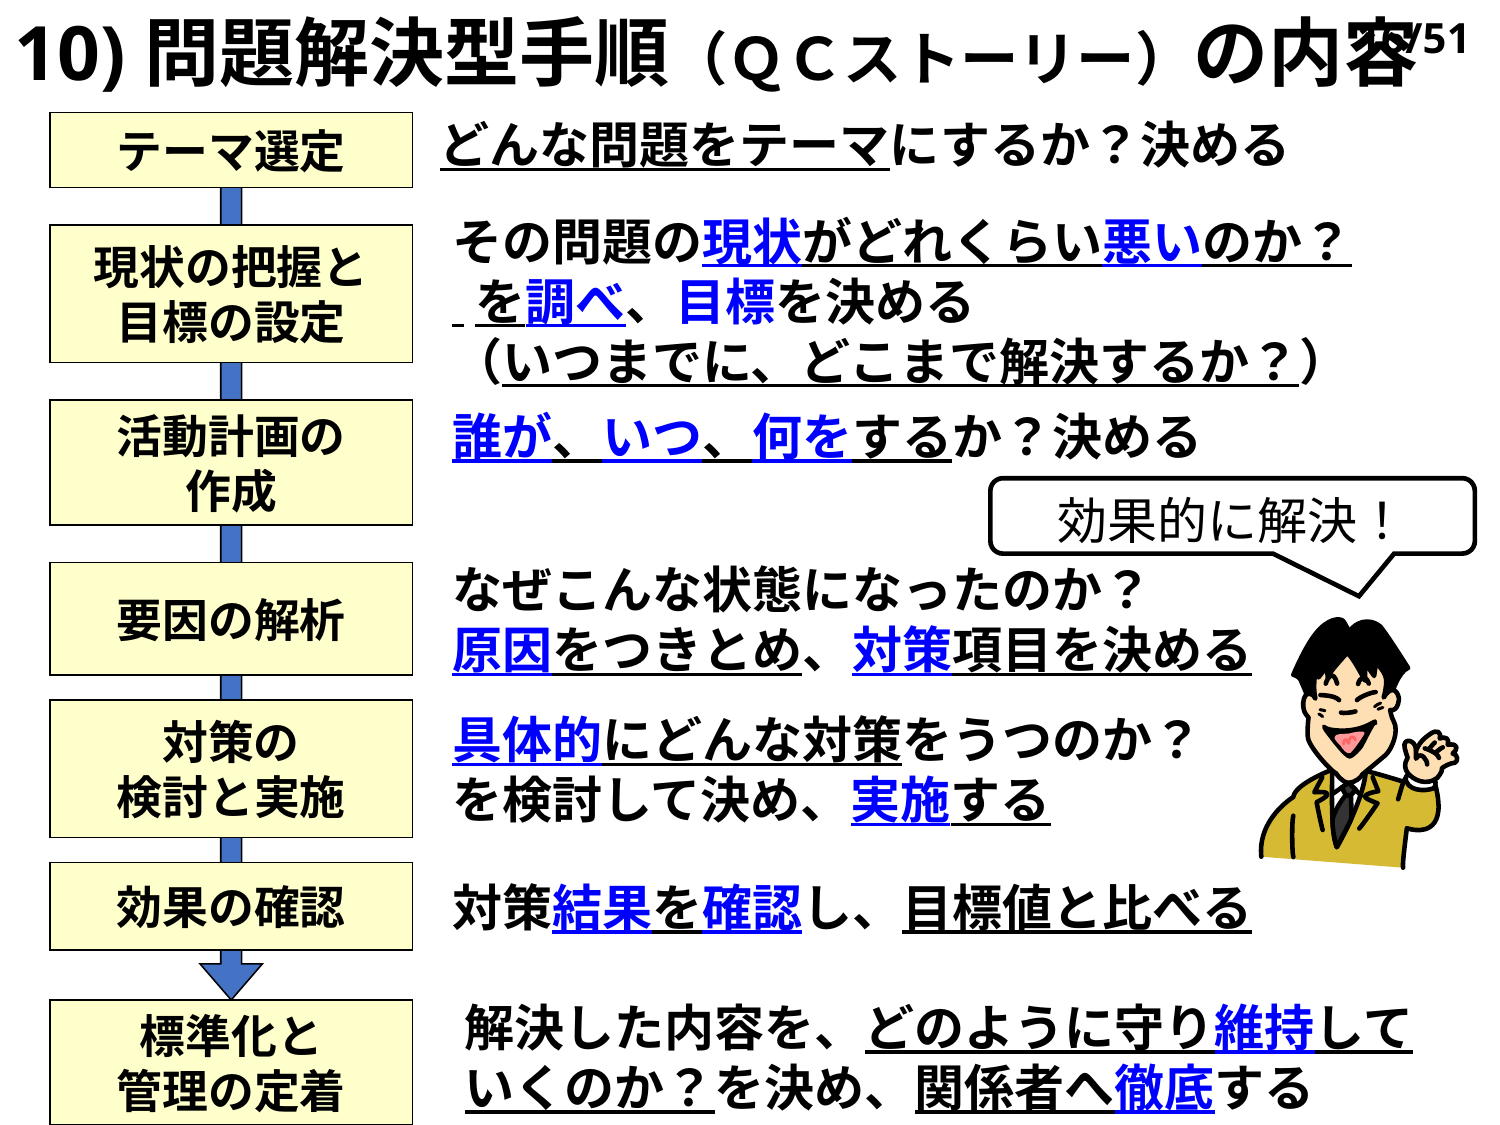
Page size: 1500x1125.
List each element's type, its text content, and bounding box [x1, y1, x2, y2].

text_box 具体的にどんな対策をうつのか？ を検討して決め、実施する [437, 712, 990, 825]
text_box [990, 478, 1475, 871]
text_box 解決した内容を、どのように守り維持して いくのか？を決め、関係者へ徹底する [450, 987, 1450, 1125]
text_box なぜこんな状態になったのか？ 原因をつきとめ、対策項目を決める [437, 549, 990, 688]
text_box その問題の現状がどれくらい悪いのか？ を調べ、目標を決める （いつまでに、どこまで解決するか？） [437, 212, 1463, 388]
text_box 対策結果を確認し、目標値と比べる [437, 849, 1413, 963]
text_box 16/51 [1357, 18, 1500, 62]
text_box 10)問題解決型手順（ＱＣストーリー）の内容 [0, 0, 1324, 100]
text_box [49, 112, 413, 1125]
text_box 誰が、いつ、何をするか？決める [437, 378, 1450, 492]
text_box どんな問題をテーマにするか？決める [425, 99, 1500, 188]
